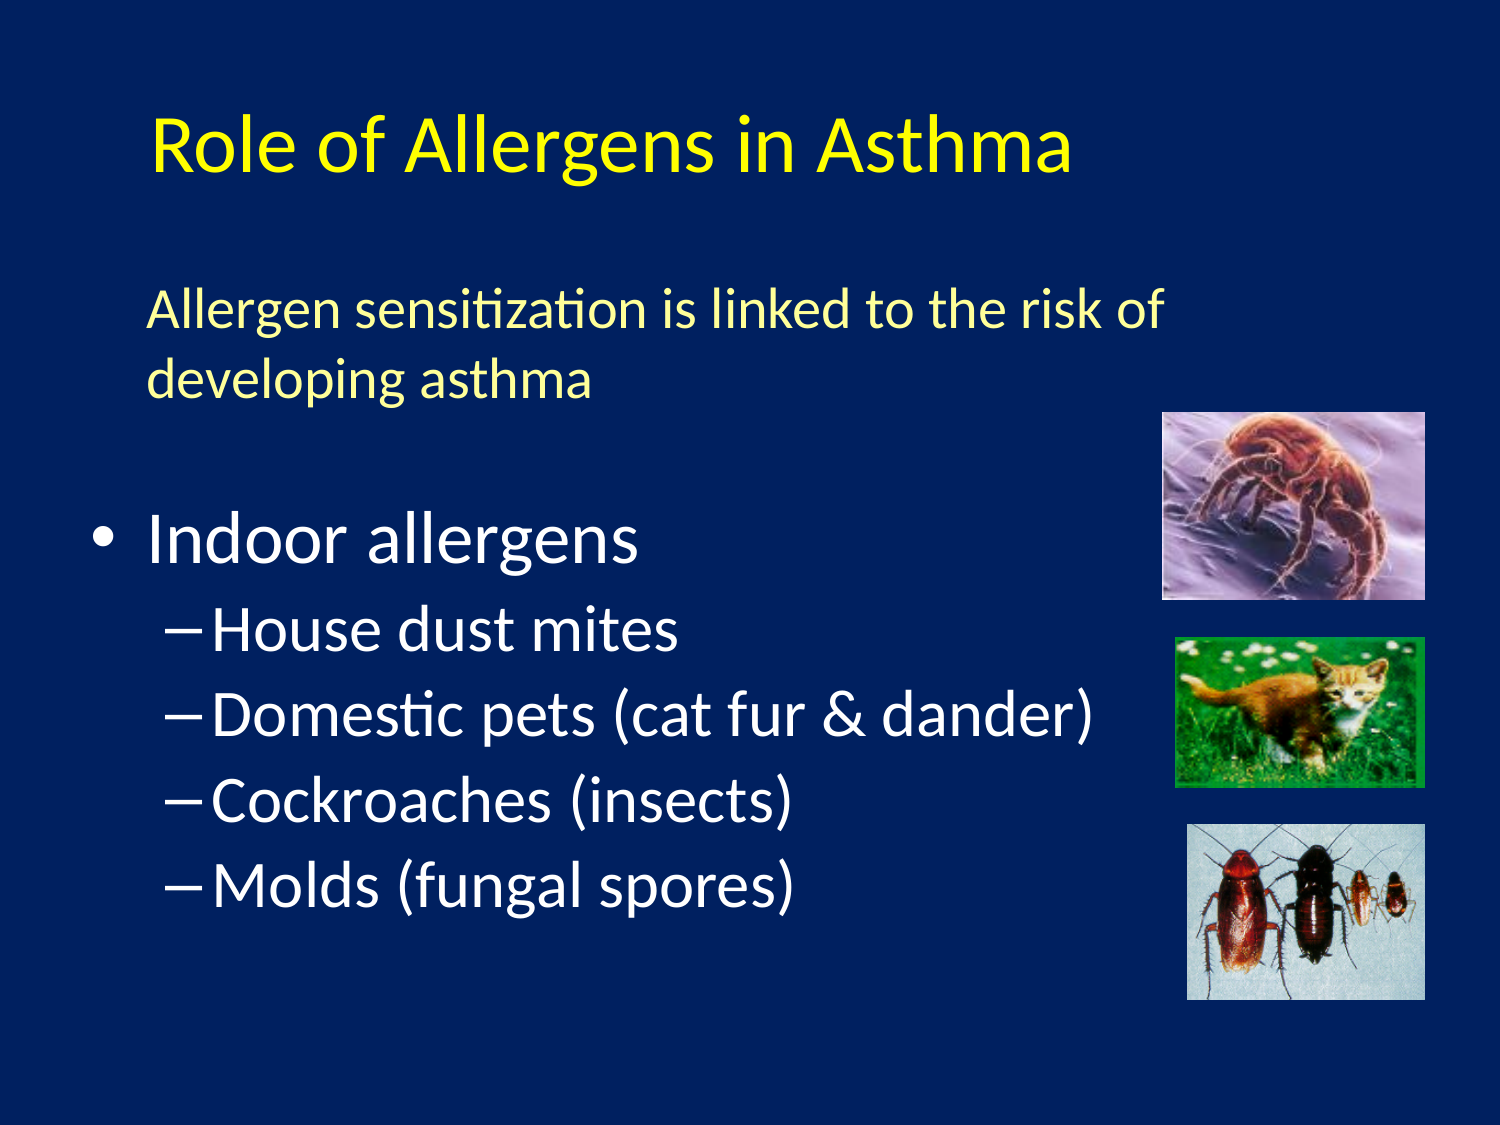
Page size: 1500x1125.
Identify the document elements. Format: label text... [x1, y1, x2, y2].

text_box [1187, 824, 1426, 1001]
title Role of Allergens in Asthma [75, 45, 1425, 233]
list Allergen sensitization is linked to the risk of developing asthma Indoor allergens House dust mites Domestic pets (cat fur & dander) Cockroaches (insects) Molds (fungal spores) [75, 262, 1425, 1005]
picture [1162, 412, 1426, 601]
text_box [1174, 637, 1426, 788]
